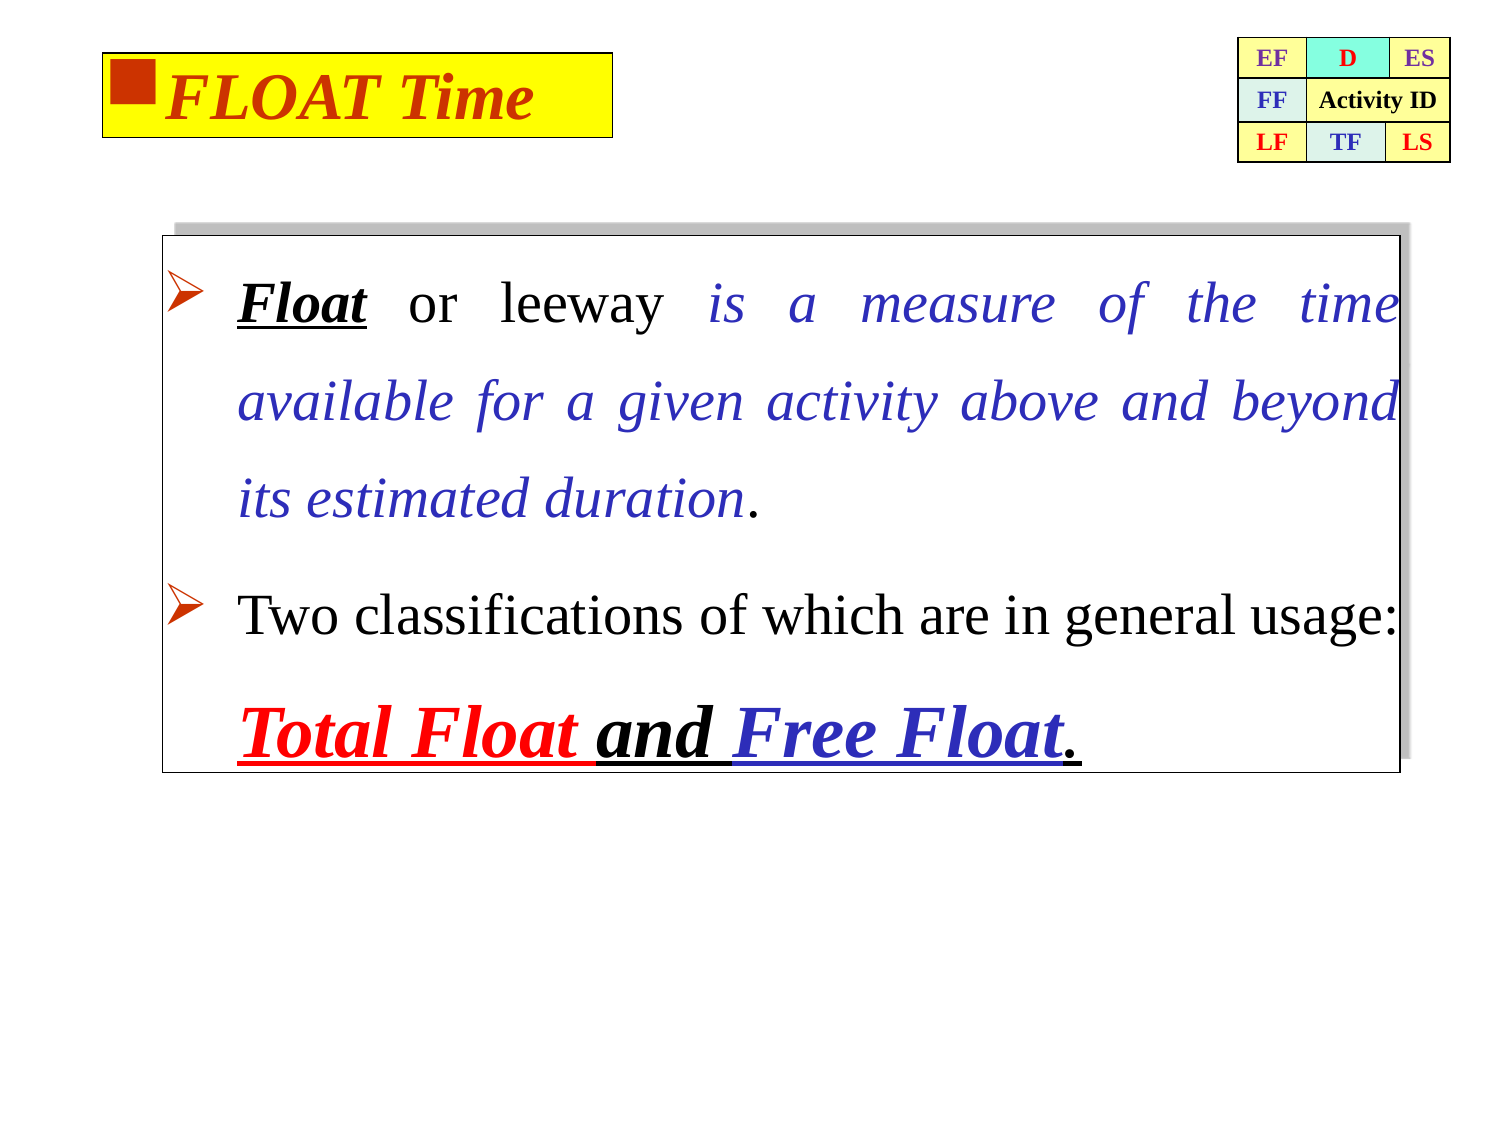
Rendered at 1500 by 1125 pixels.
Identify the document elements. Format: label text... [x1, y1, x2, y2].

text_box FLOAT Time [102, 52, 613, 138]
table_cell TF [1307, 123, 1385, 161]
table_cell LS [1386, 123, 1449, 161]
table_cell FF [1239, 79, 1306, 121]
text_box Float or leeway is a measure of the time available for a given activity above and beyond its estimated duration. Two classifications of which are in general usage: Total Float and Free Float. [162, 235, 1400, 773]
table_header EF [1239, 38, 1306, 77]
table_header ES [1390, 38, 1449, 77]
table_cell LF [1239, 123, 1306, 161]
table_header D [1307, 38, 1389, 77]
table_cell Activity ID [1307, 79, 1449, 121]
